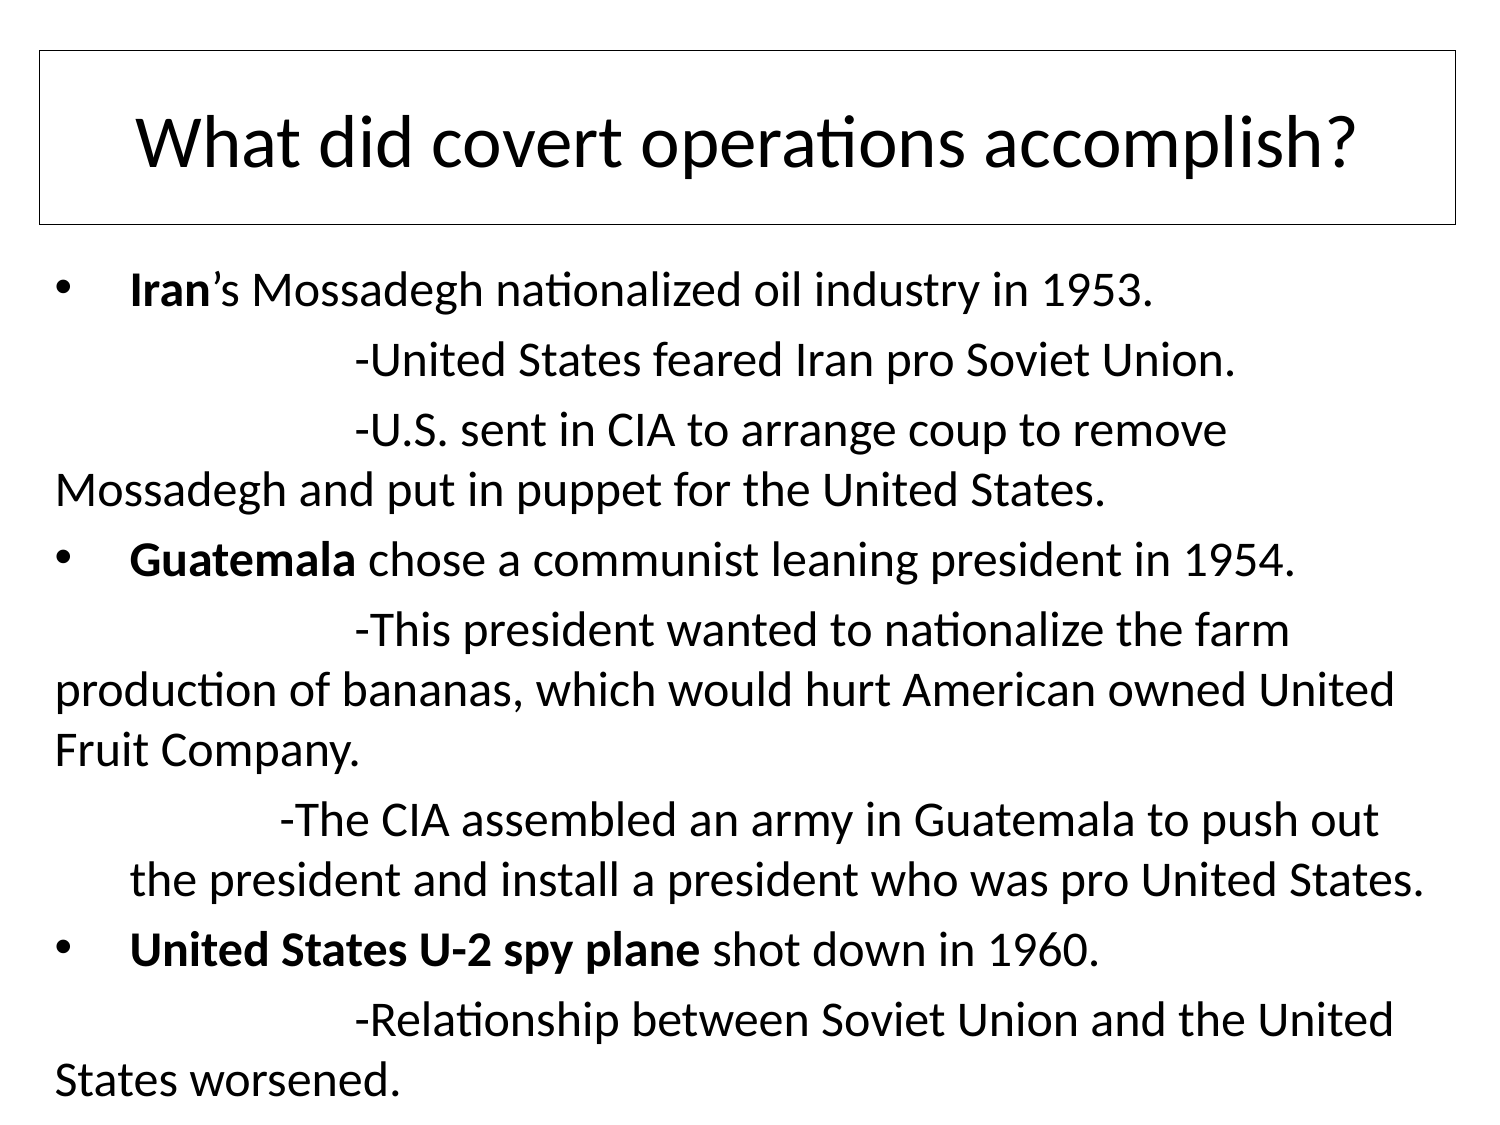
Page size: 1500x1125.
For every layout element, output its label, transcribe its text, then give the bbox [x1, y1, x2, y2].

subtitle Iran’s Mossadegh nationalized oil industry in 1953. -United States feared Iran pro Soviet Union. -U.S. sent in CIA to arrange coup to remove Mossadegh and put in puppet for the United States. Guatemala chose a communist leaning president in 1954. -This president wanted to nationalize the farm production of bananas, which would hurt American owned United Fruit Company. -The CIA assembled an army in Guatemala to push out the president and install a president who was pro United States. United States U-2 spy plane shot down in 1960. -Relationship between Soviet Union and the United States worsened. [39, 249, 1456, 1084]
title What did covert operations accomplish? [39, 50, 1456, 225]
